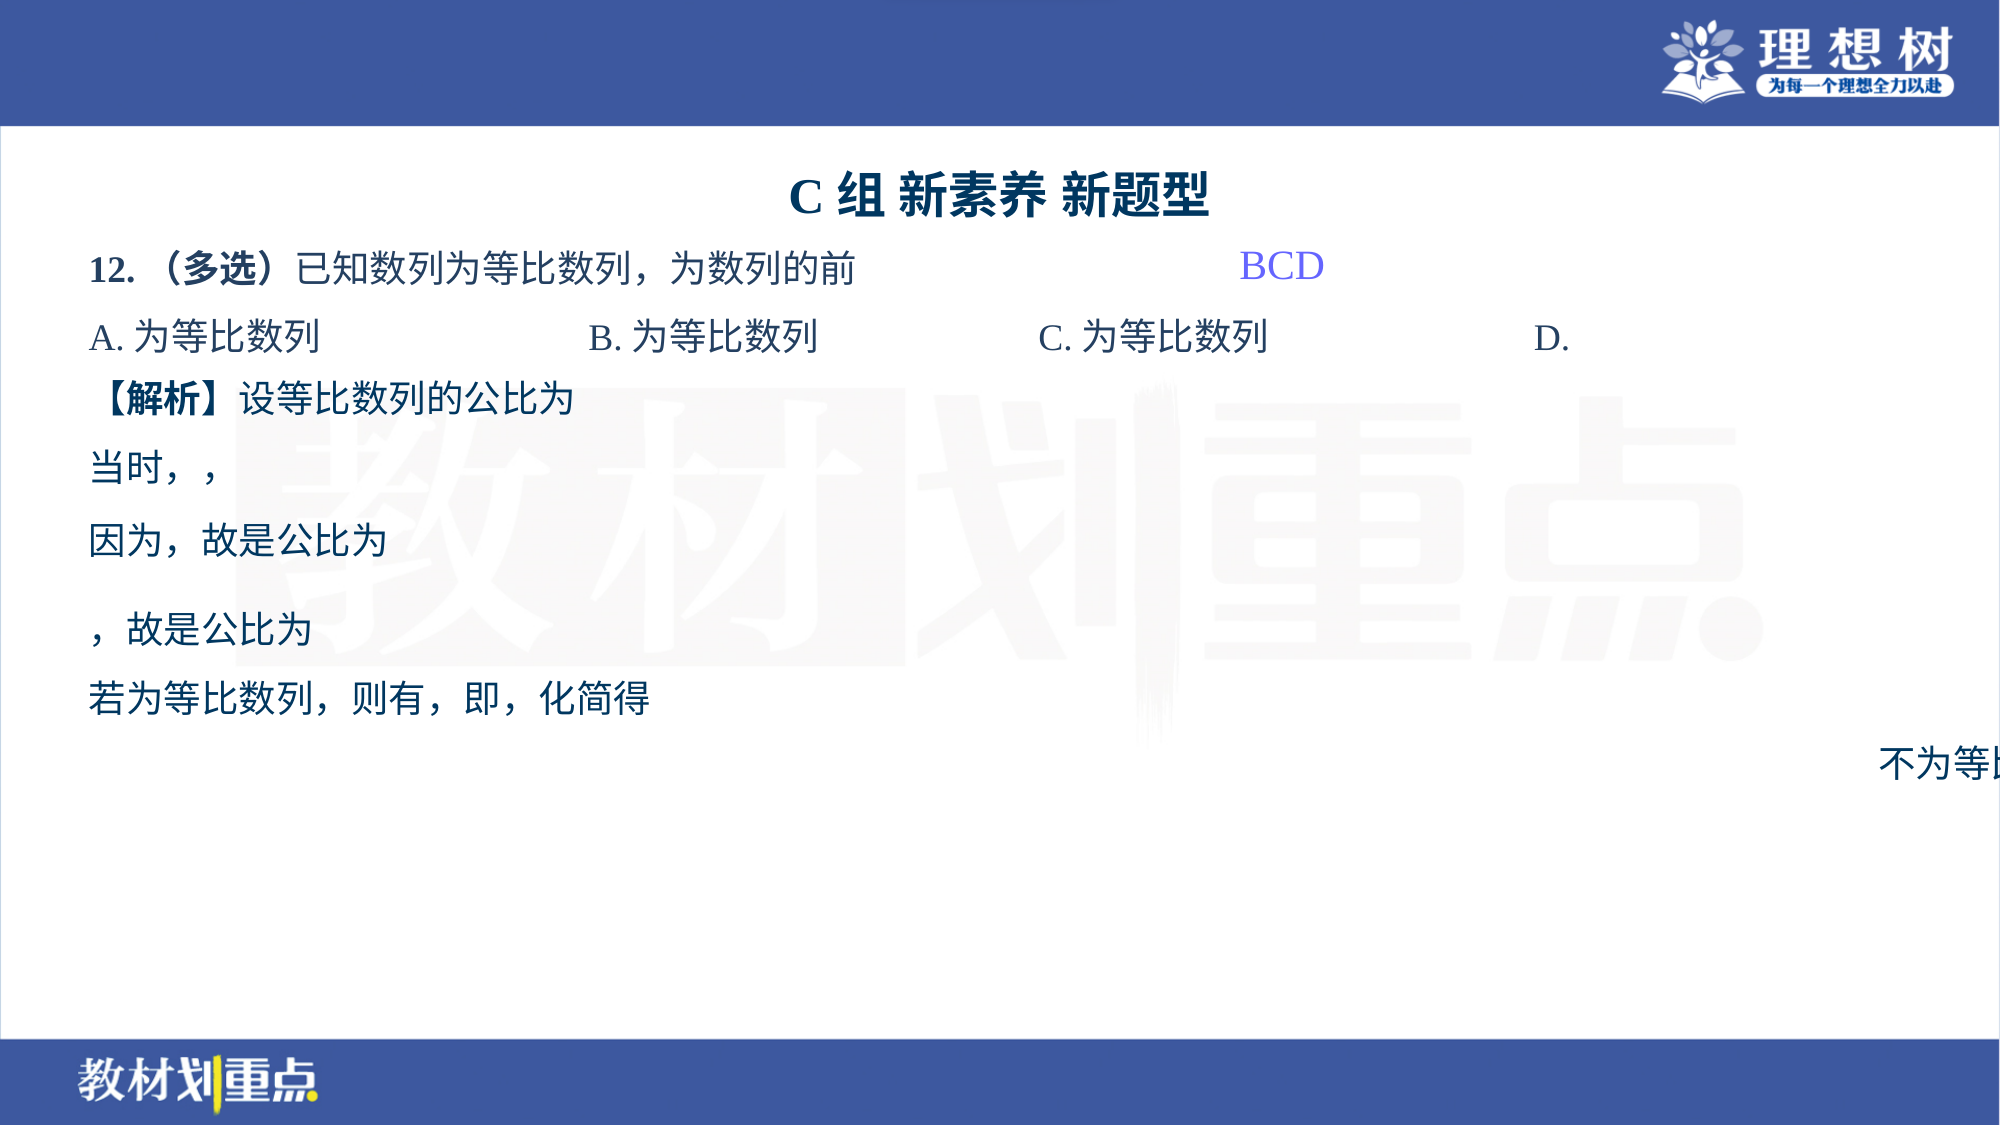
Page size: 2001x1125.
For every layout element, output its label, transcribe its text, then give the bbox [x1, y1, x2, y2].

picture [0, 0, 2000, 1125]
text_box BCD [1224, 236, 1341, 286]
text_box C组 新素养 新题型 [88, 135, 1911, 283]
